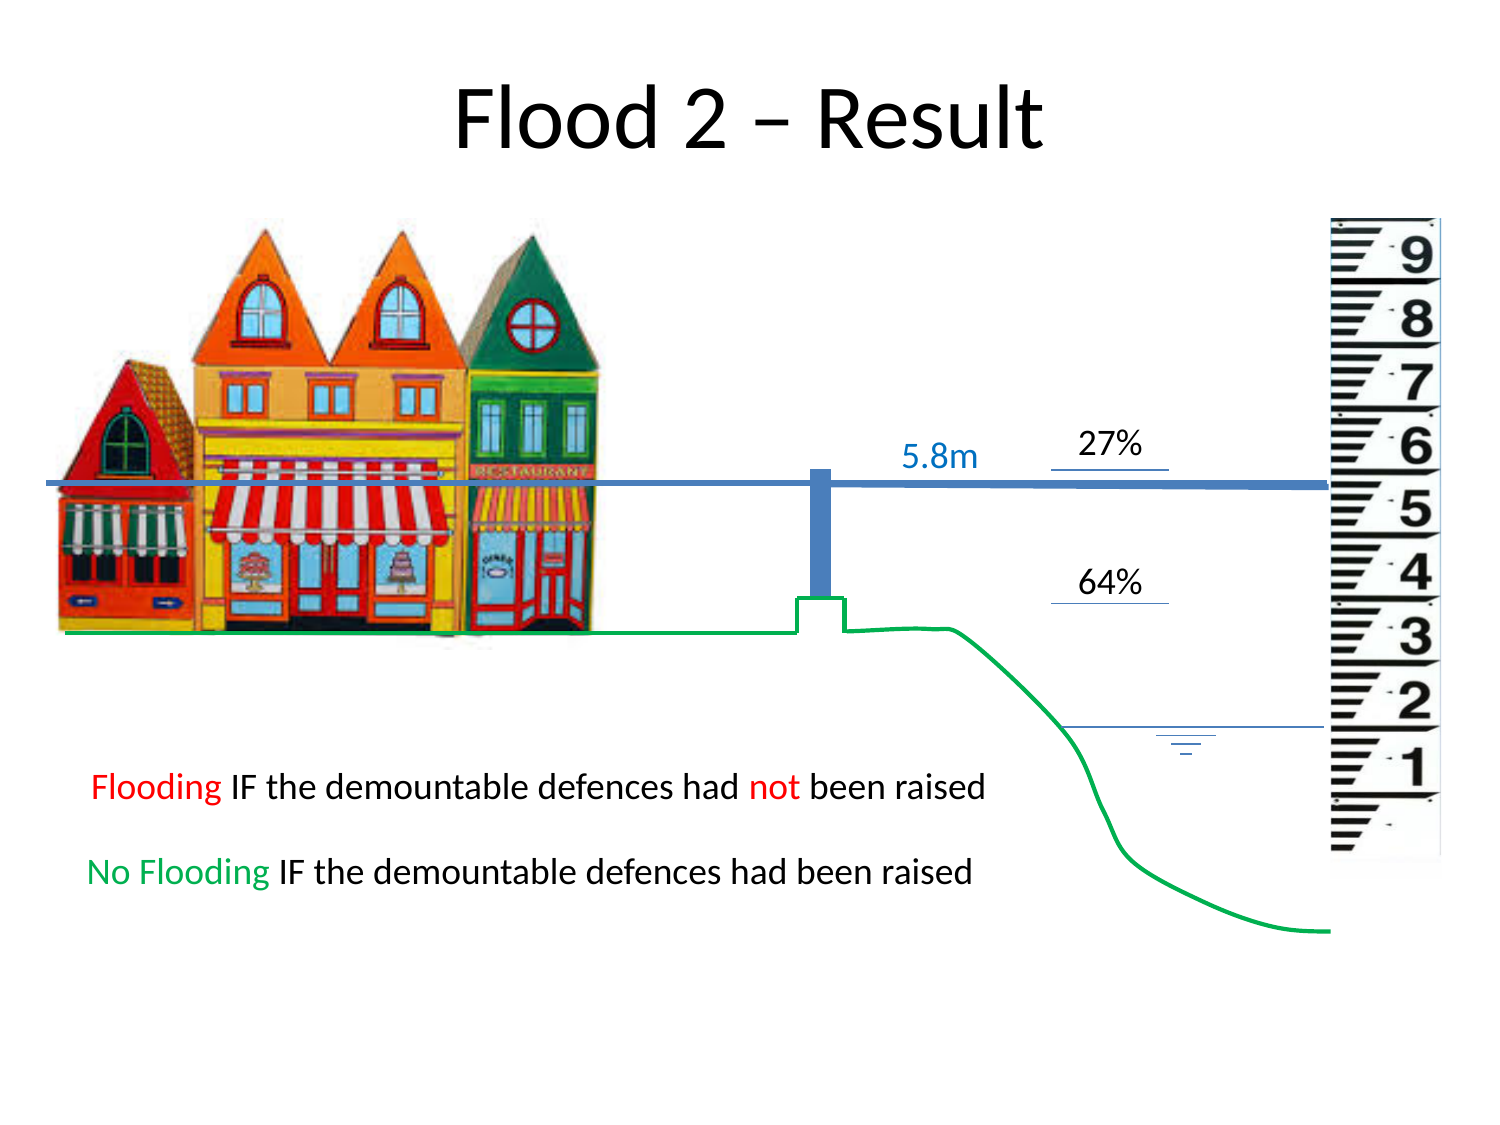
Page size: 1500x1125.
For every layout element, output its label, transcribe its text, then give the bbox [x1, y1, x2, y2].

text_box 5.8m [886, 423, 994, 481]
text_box 64% [1063, 549, 1158, 602]
picture [1330, 218, 1442, 886]
title Flood 2 – Result [75, 45, 1425, 233]
text_box [849, 626, 1331, 934]
text_box Flooding IF the demountable defences had not been raised [76, 754, 1002, 814]
text_box 27% [1063, 410, 1158, 469]
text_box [820, 483, 1329, 488]
text_box No Flooding IF the demountable defences had been raised [71, 839, 990, 900]
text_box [1060, 726, 1325, 755]
picture [0, 218, 657, 650]
